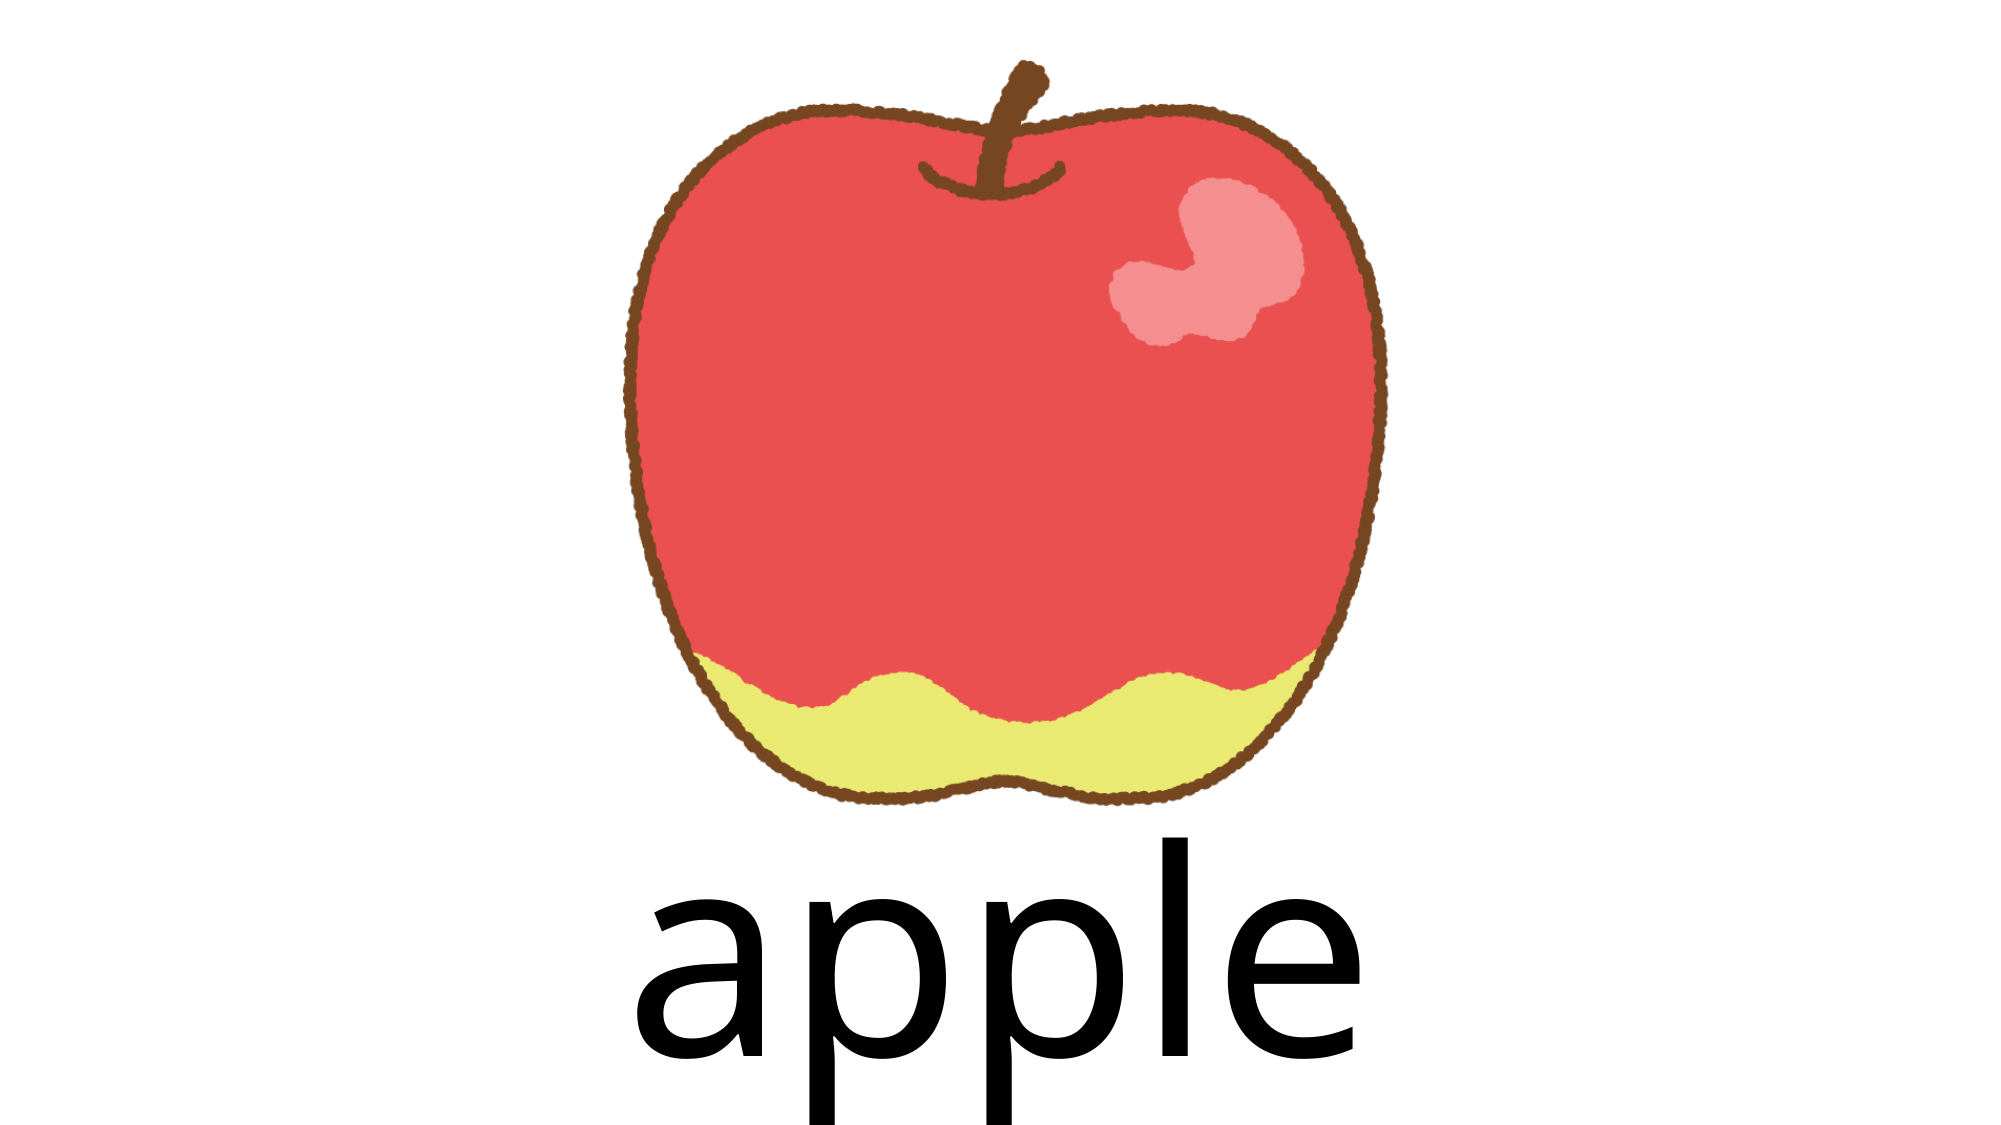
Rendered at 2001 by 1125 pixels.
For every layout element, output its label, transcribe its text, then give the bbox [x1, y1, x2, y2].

picture [475, 0, 1525, 961]
text_box apple [609, 961, 1391, 1122]
